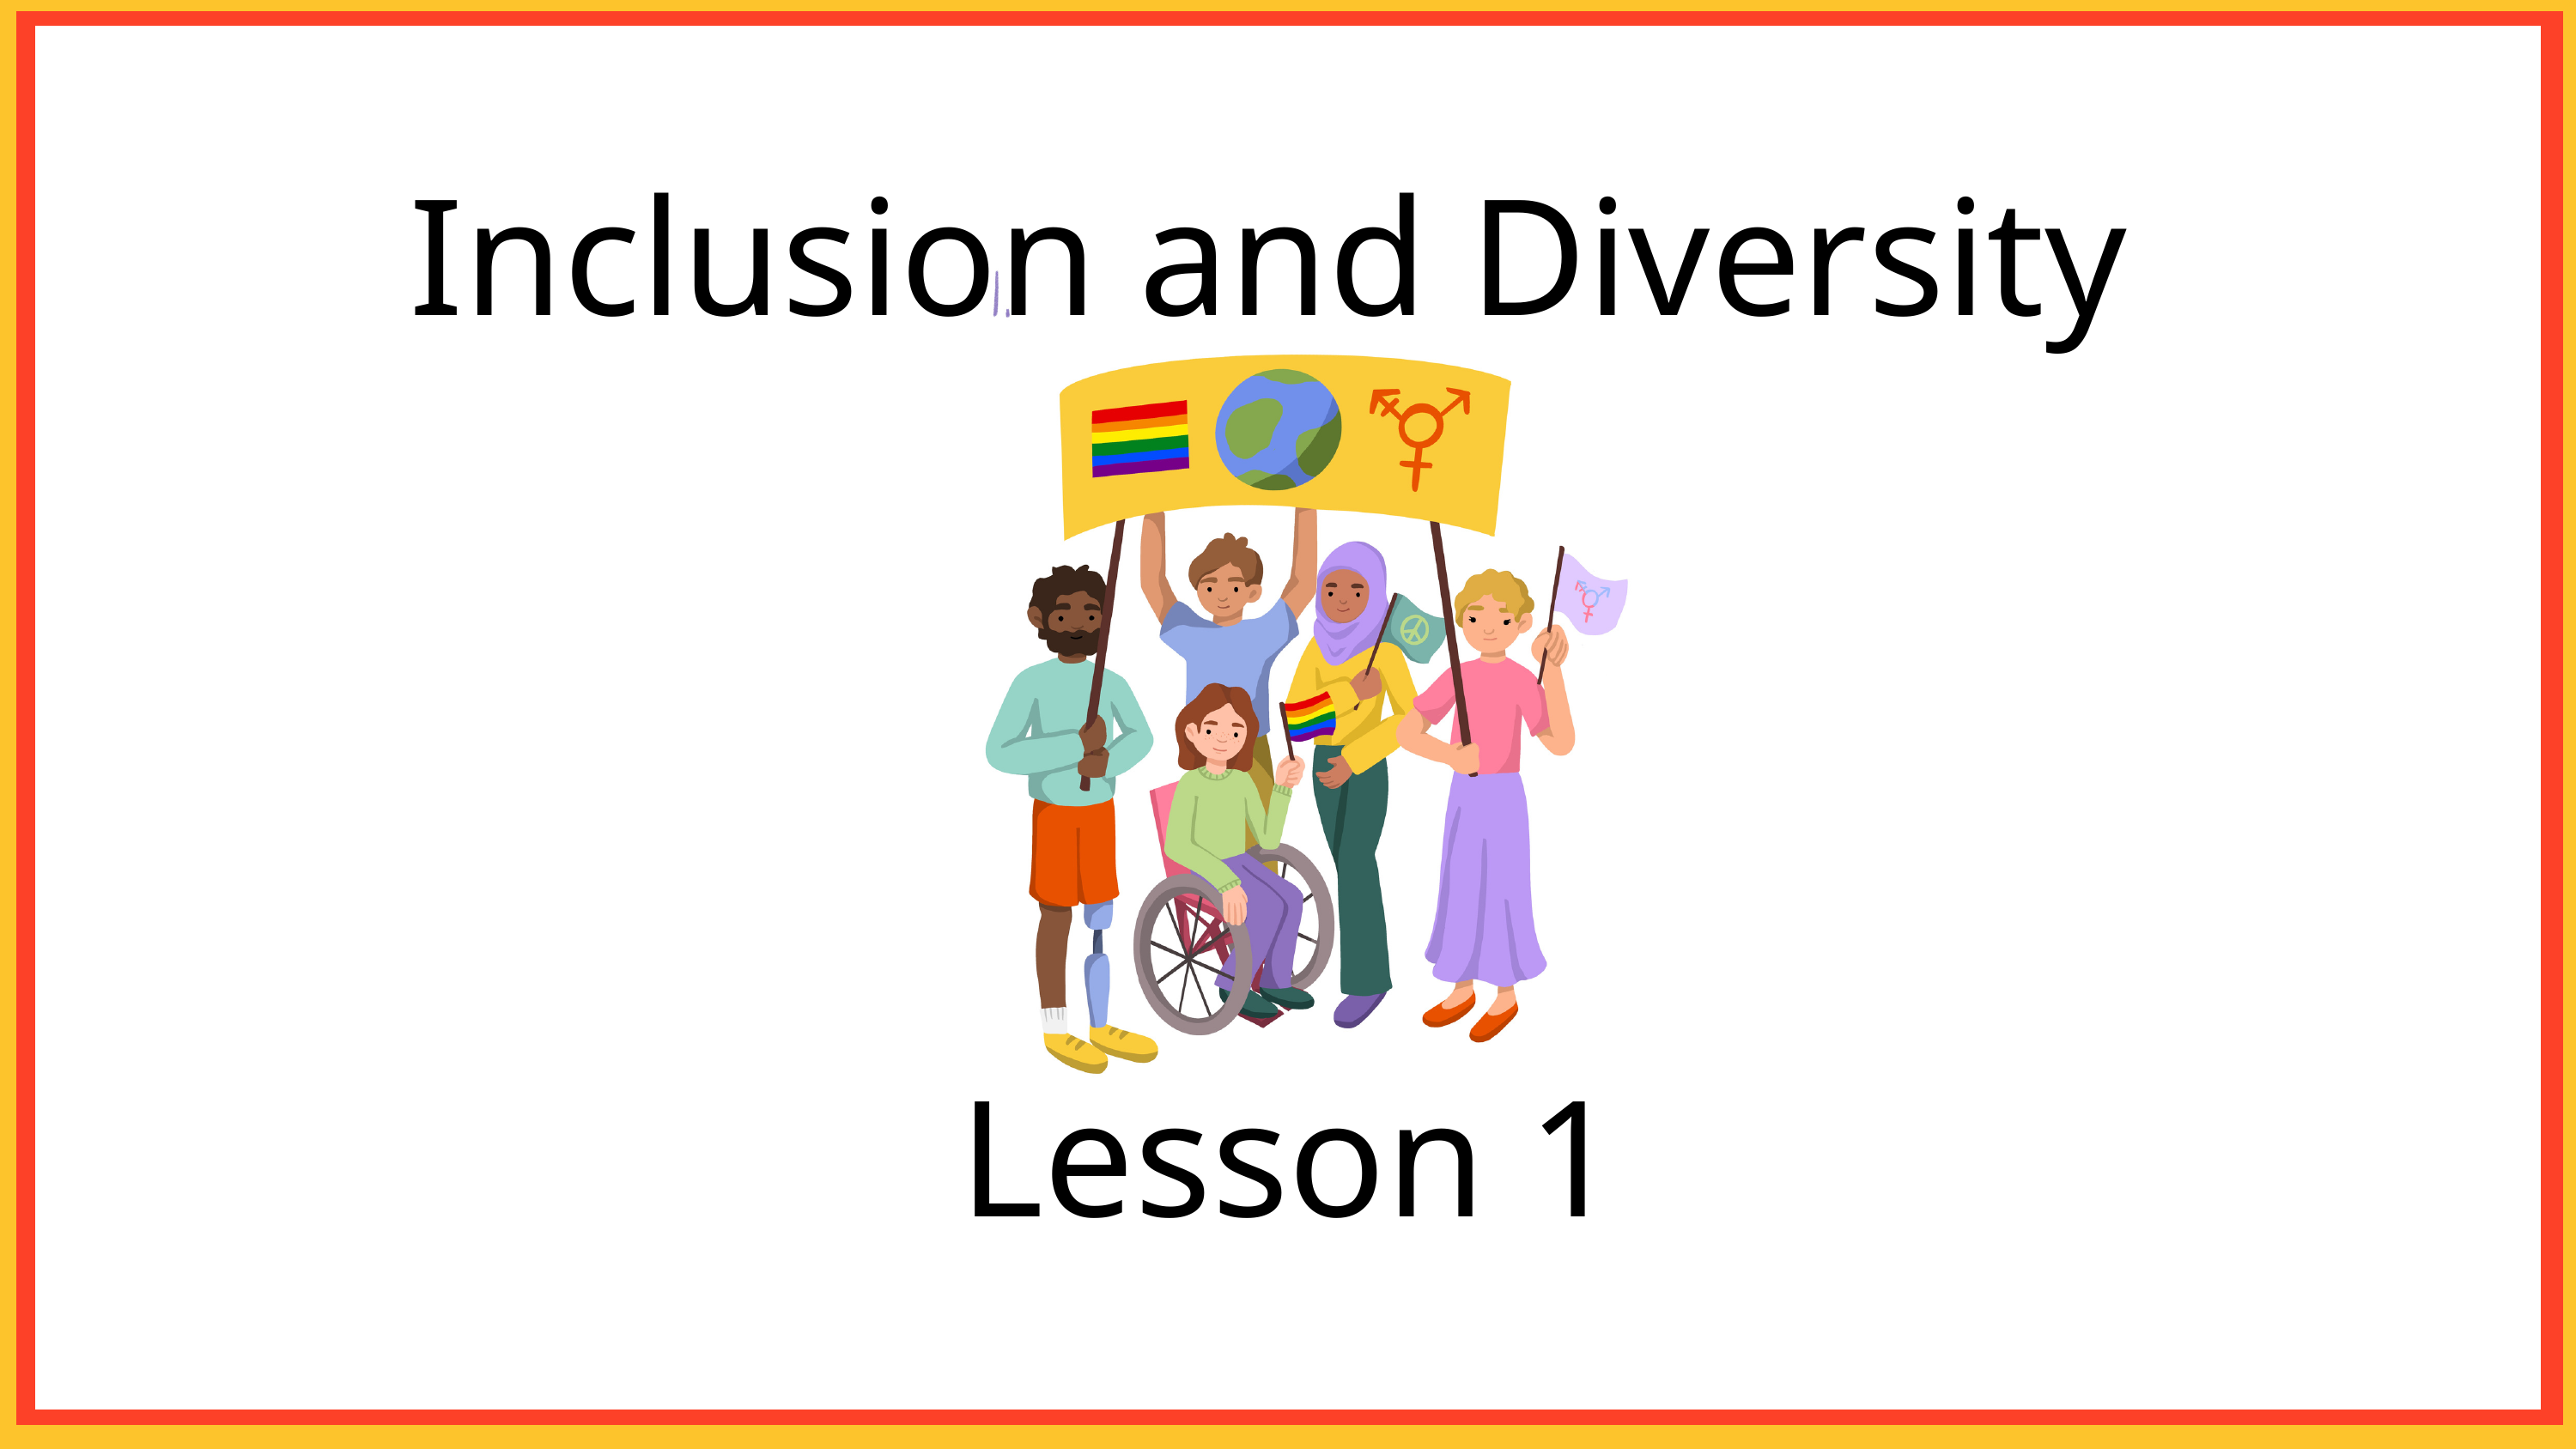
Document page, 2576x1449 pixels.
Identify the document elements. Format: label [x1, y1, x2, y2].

text_box [34, 26, 2541, 1410]
